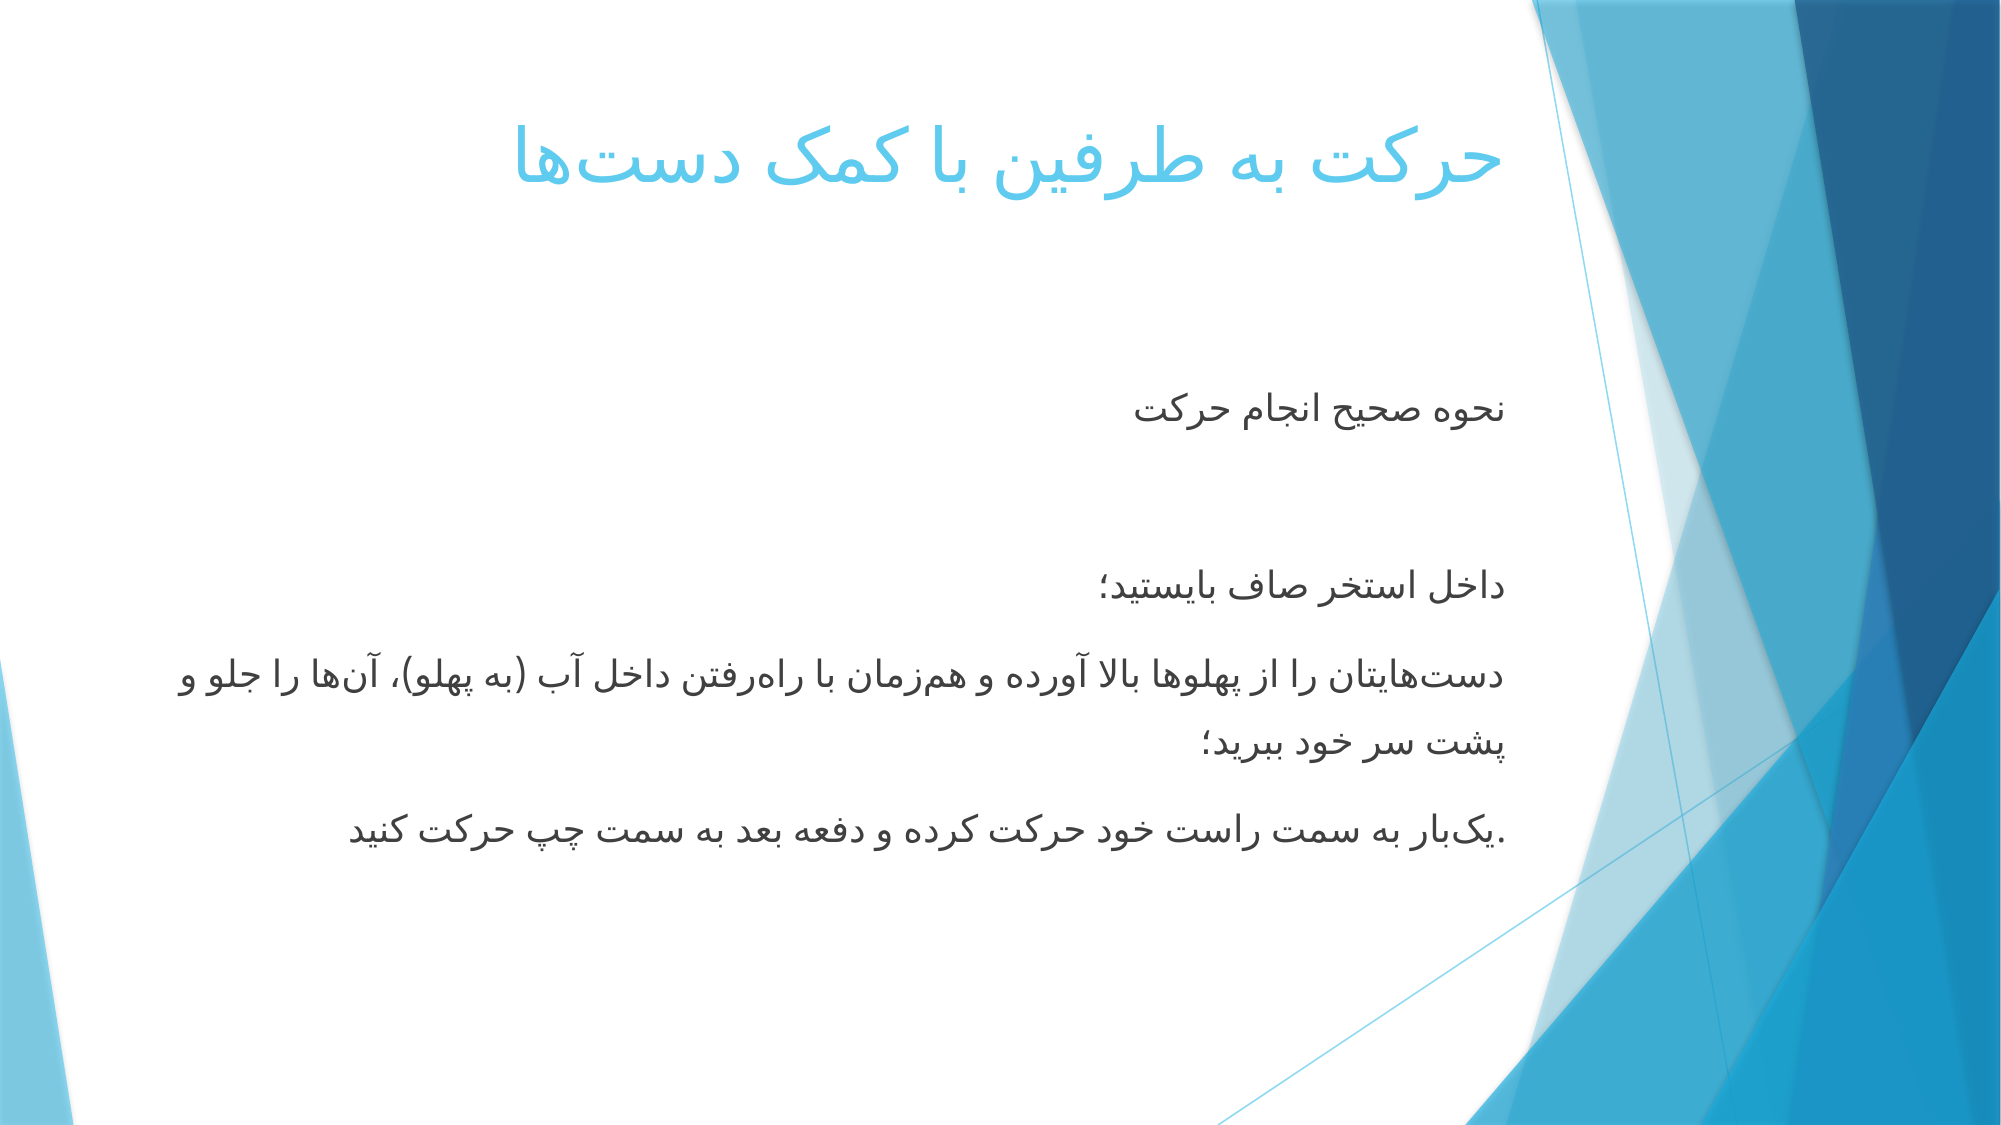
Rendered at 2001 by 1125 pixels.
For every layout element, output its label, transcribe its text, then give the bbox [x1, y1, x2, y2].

list نحوه صحیح انجام حرکت داخل استخر صاف بایستید؛ دست‌هایتان را از پهلوها بالا آورده و هم‌زمان با راه‌رفتن داخل آب (به پهلو)، آن‌ها را جلو و پشت سر خود ببرید؛ یک‌بار به سمت راست خود حرکت کرده و دفعه بعد به سمت چپ حرکت کنید. [111, 354, 1522, 992]
title حرکت به طرفین با کمک دست‌ها [111, 99, 1522, 317]
